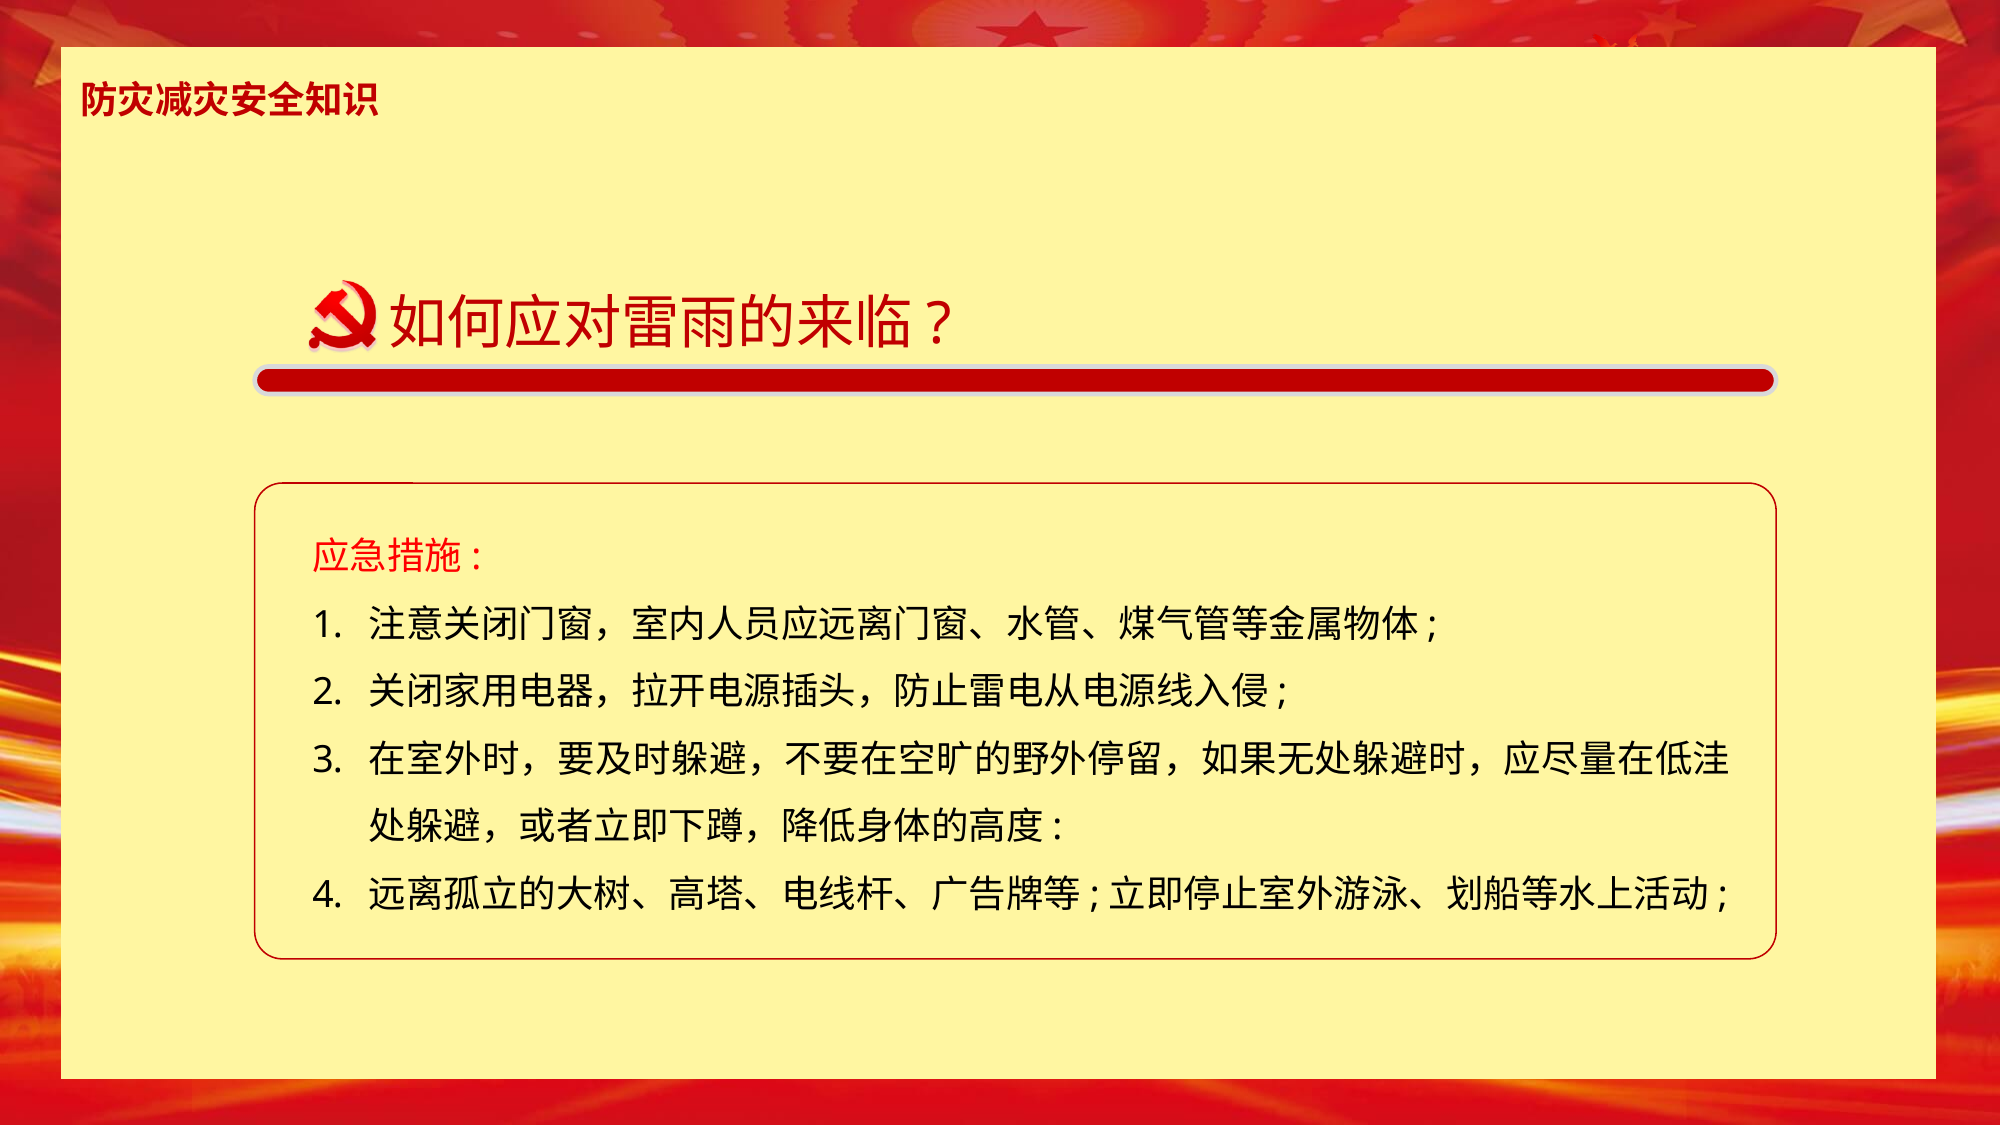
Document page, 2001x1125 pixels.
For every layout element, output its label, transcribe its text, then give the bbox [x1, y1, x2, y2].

text_box 防灾减灾安全知识 [65, 68, 395, 129]
text_box 应急措施: 注意关闭门窗，室内人员应远离门窗、水管、煤气管等金属物体; 关闭家用电器，拉开电源插头，防止雷电从电源线入侵; 在室外时，要及时躲避，不要在空旷的野外停留，如果无处躲避时，应尽量在低洼处躲避，或者立即下蹲，降低身体的高度: 远离孤立的大树、高塔、电线杆、广告牌等;立即停止室外游泳、划船等水上活动; [297, 502, 1746, 922]
text_box [254, 483, 1777, 959]
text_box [254, 365, 1777, 427]
text_box [61, 47, 1936, 1079]
picture [0, 0, 2000, 1125]
text_box 如何应对雷雨的来临? [373, 277, 1777, 363]
